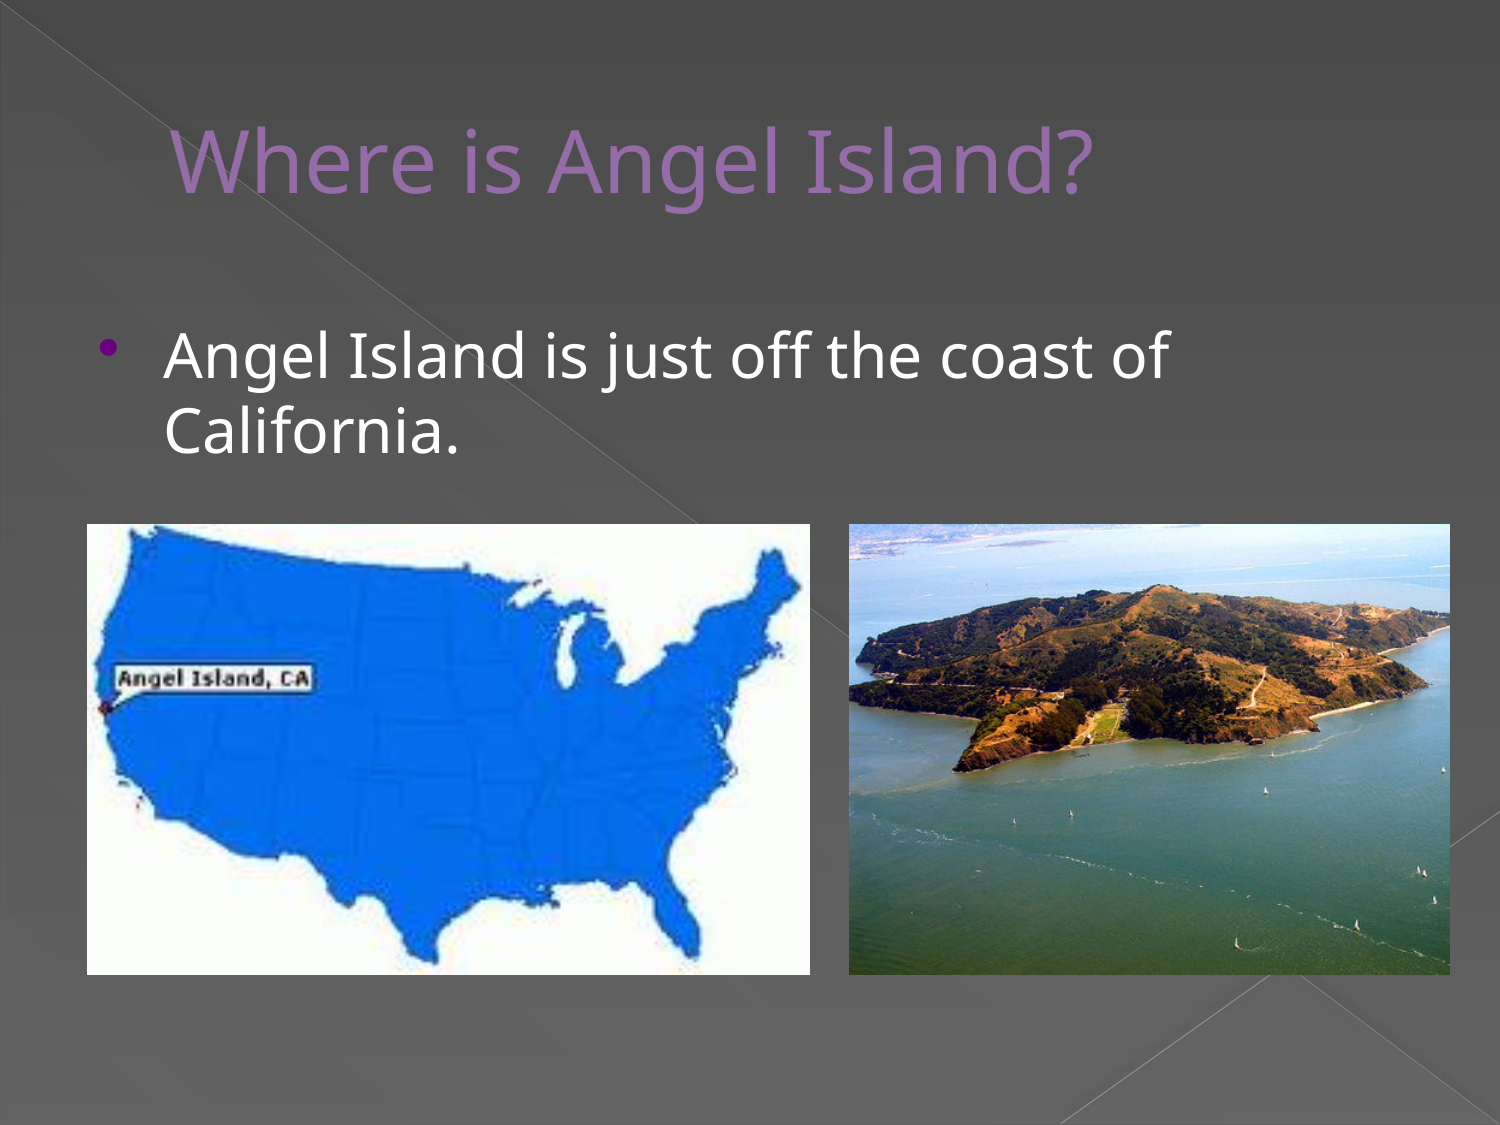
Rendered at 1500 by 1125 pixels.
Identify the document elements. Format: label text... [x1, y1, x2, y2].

title Where is Angel Island? [75, 43, 1425, 274]
picture [849, 524, 1451, 976]
picture [87, 524, 811, 976]
list Angel Island is just off the coast of California. [75, 308, 1425, 1059]
